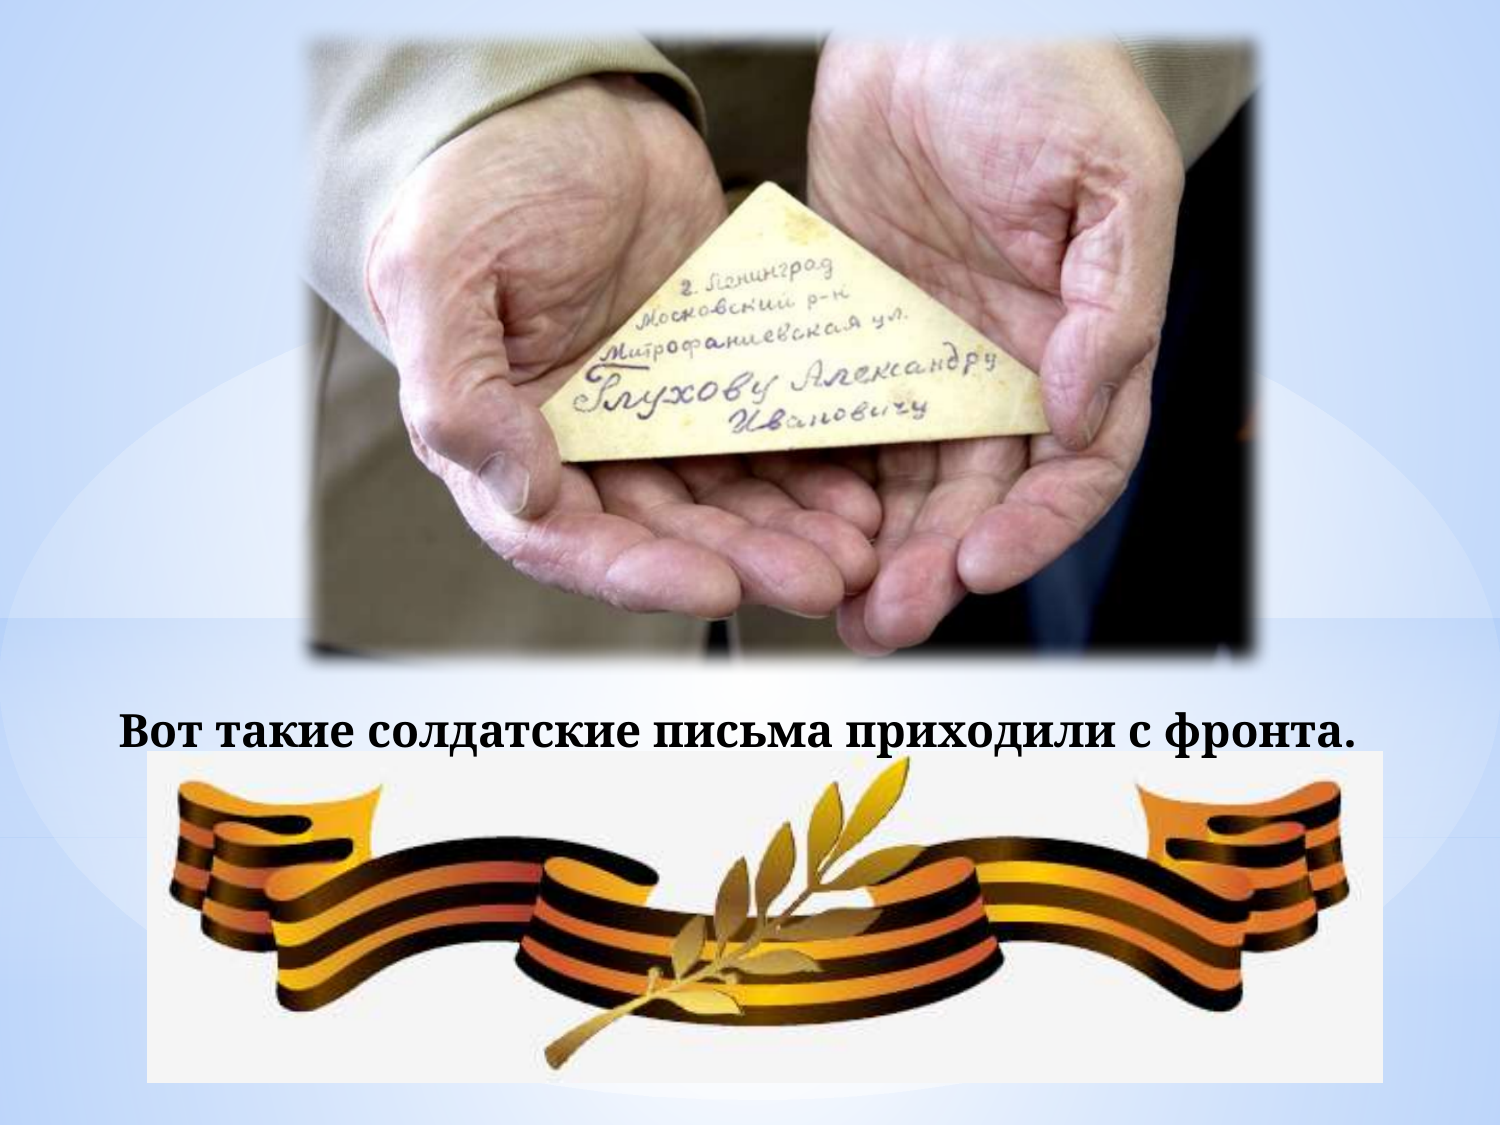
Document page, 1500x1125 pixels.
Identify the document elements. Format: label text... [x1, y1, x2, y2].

text_box Вот такие солдатские письма приходили с фронта. [0, 550, 1477, 765]
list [292, 23, 1273, 677]
picture [147, 751, 1383, 1083]
